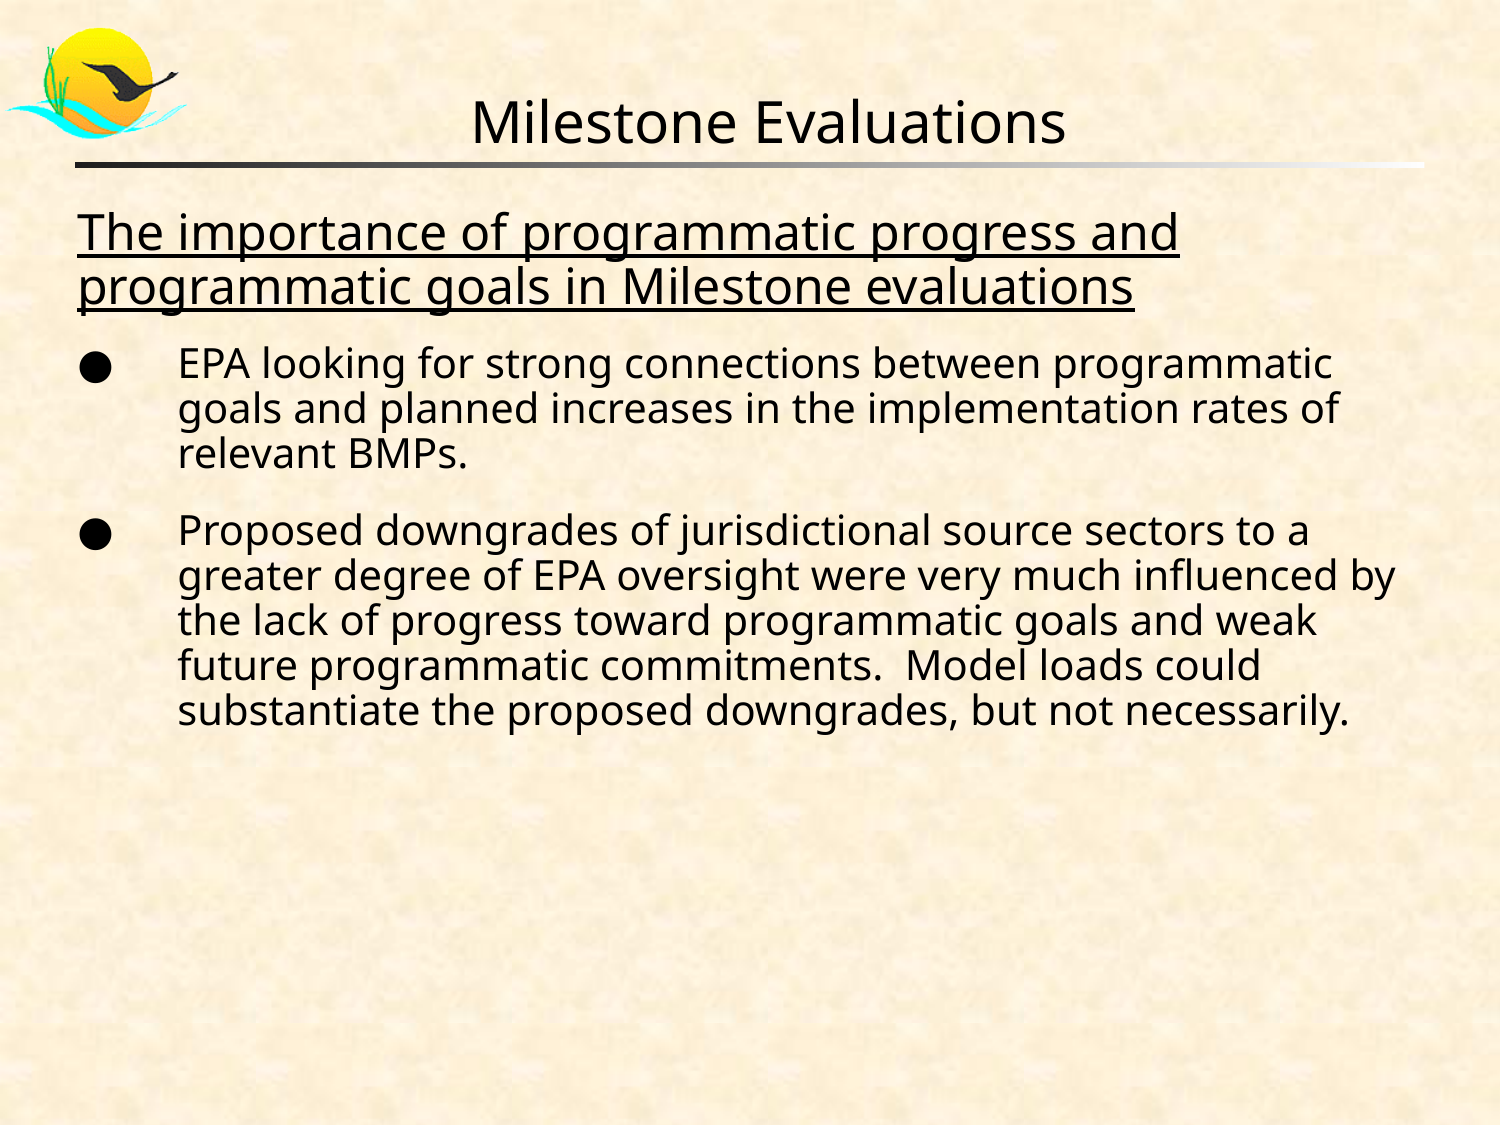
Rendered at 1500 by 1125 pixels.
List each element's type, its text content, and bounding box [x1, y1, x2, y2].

text_box The importance of programmatic progress and programmatic goals in Milestone evaluations EPA looking for strong connections between programmatic goals and planned increases in the implementation rates of relevant BMPs. Proposed downgrades of jurisdictional source sectors to a greater degree of EPA oversight were very much influenced by the lack of progress toward programmatic goals and weak future programmatic commitments. Model loads could substantiate the proposed downgrades, but not necessarily. [62, 199, 1463, 875]
picture [0, 0, 1500, 1125]
title Milestone Evaluations [174, 37, 1363, 162]
text_box [75, 162, 1425, 168]
